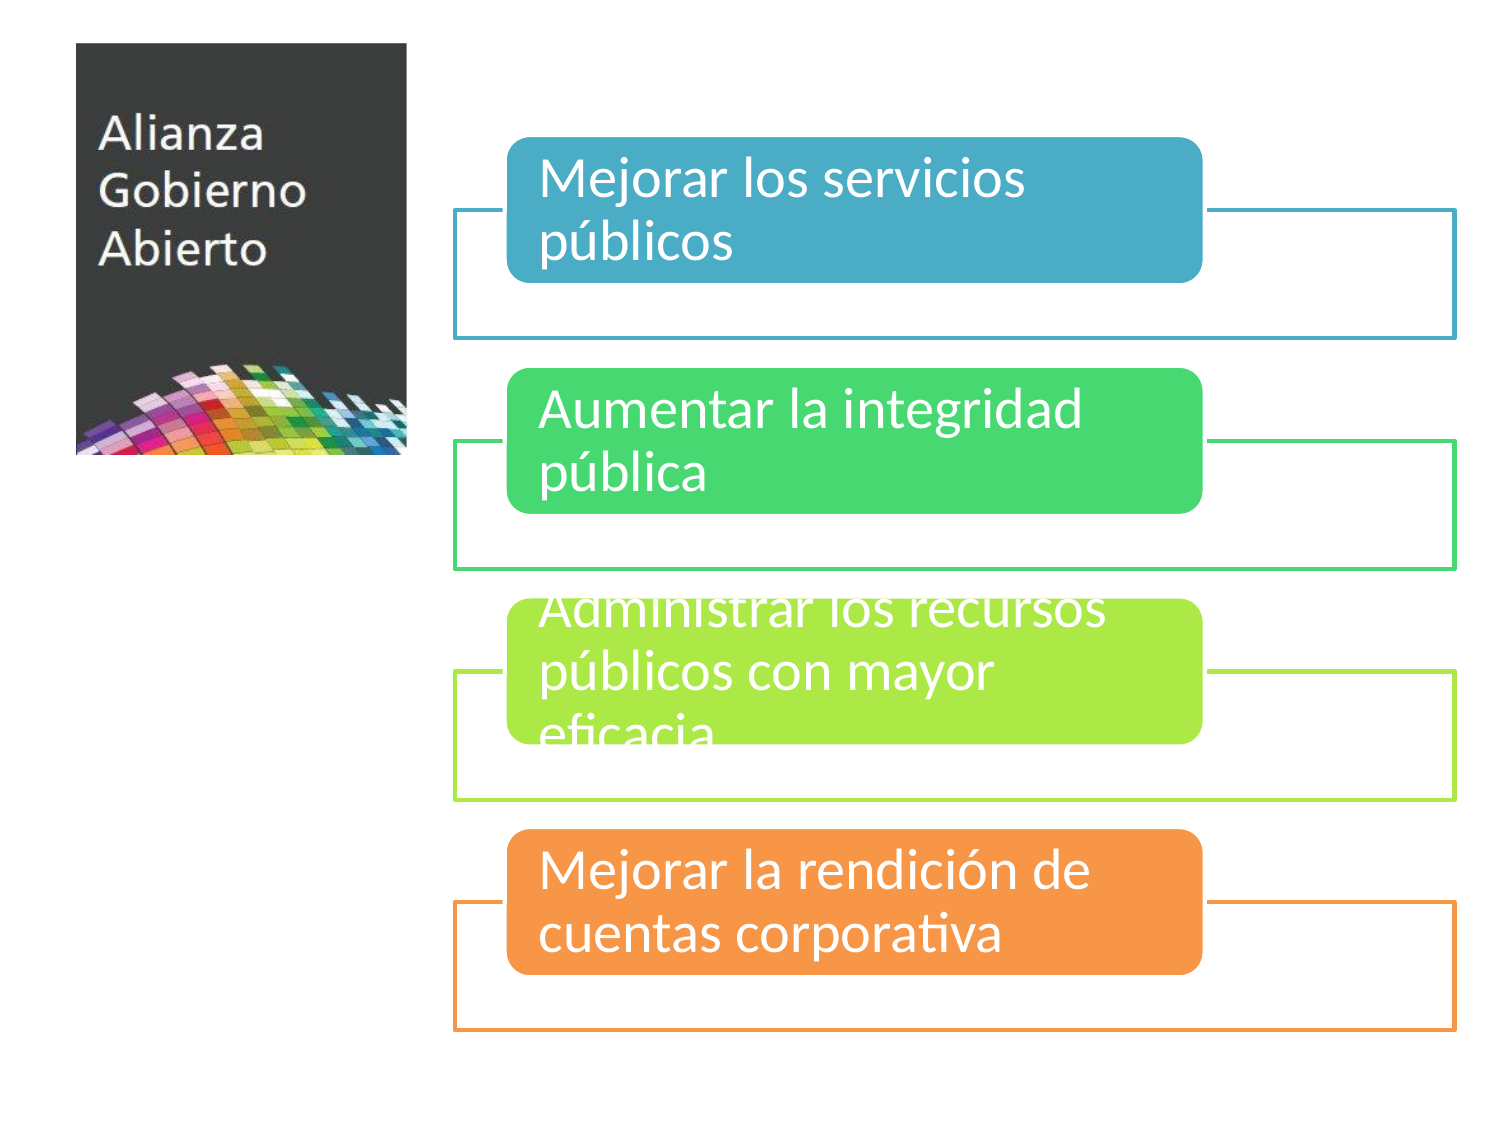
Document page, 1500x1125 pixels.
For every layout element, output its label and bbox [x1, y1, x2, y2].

text_box [454, 125, 1455, 1041]
picture [76, 42, 408, 455]
